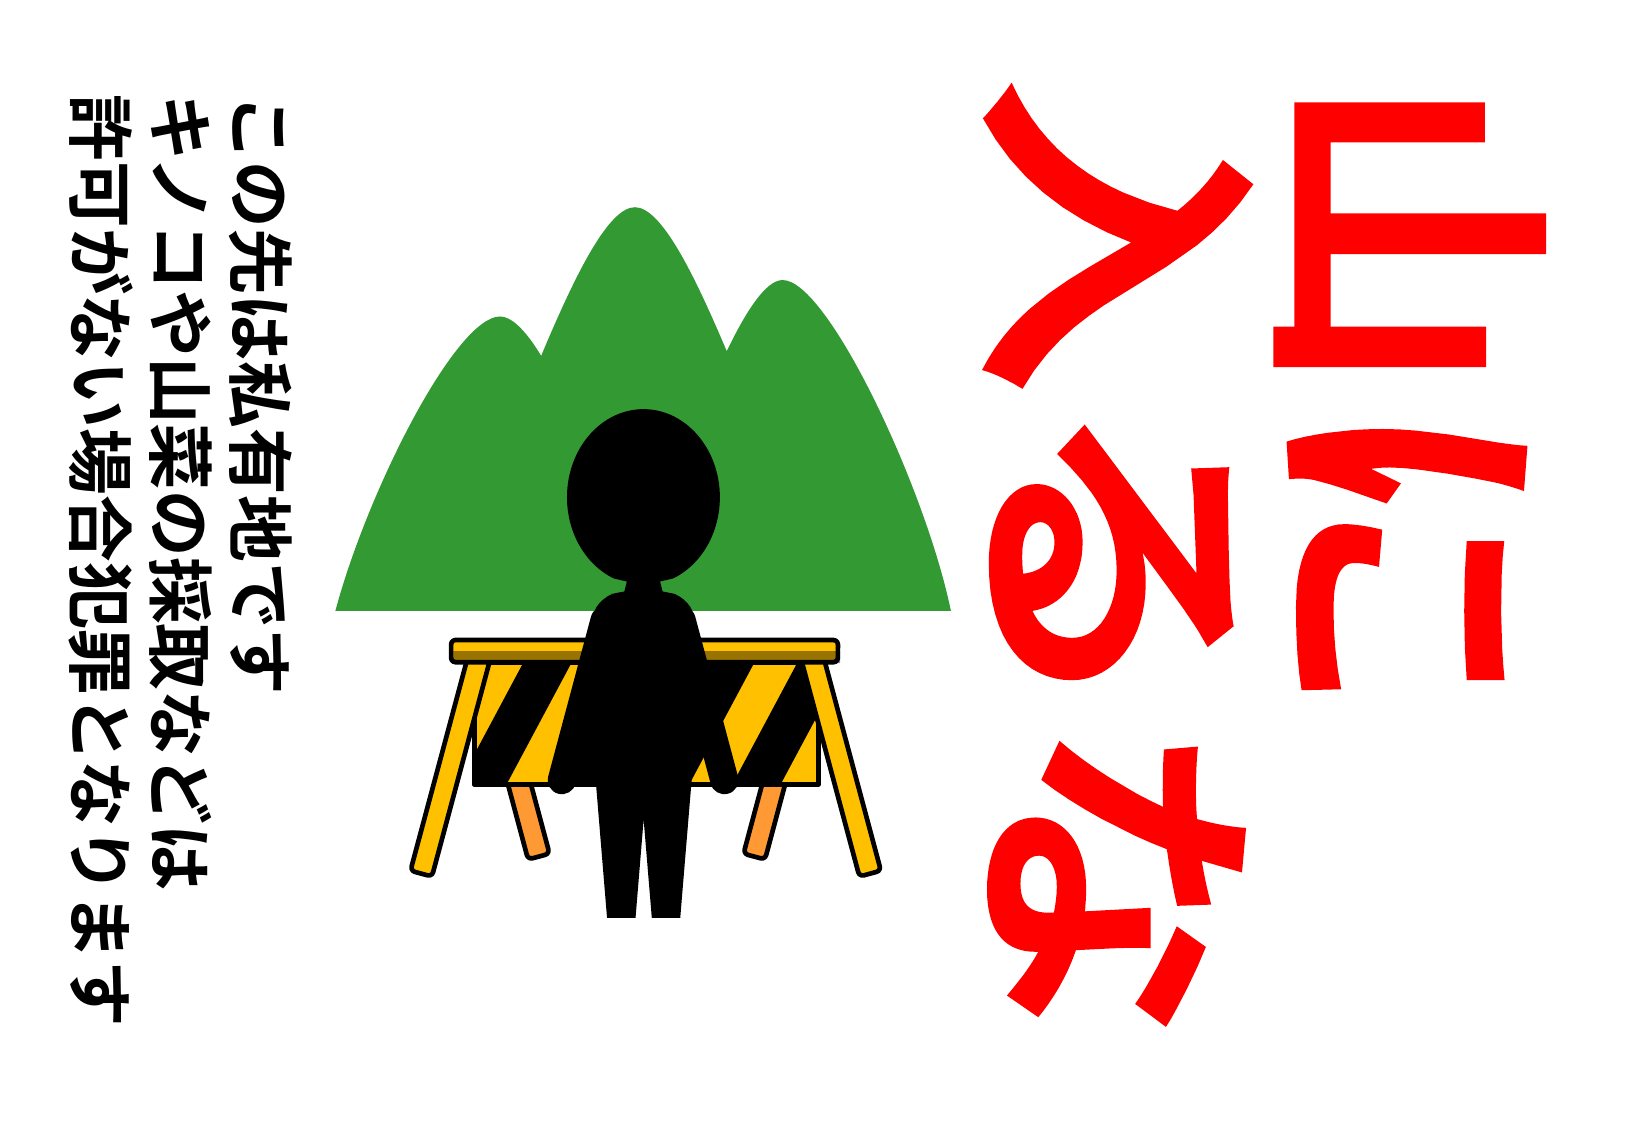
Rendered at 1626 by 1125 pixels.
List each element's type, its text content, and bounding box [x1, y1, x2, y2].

text_box この先は私有地です キノコや山菜の採取などは 許可がない場合犯罪となります [36, 80, 310, 1045]
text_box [335, 206, 952, 918]
